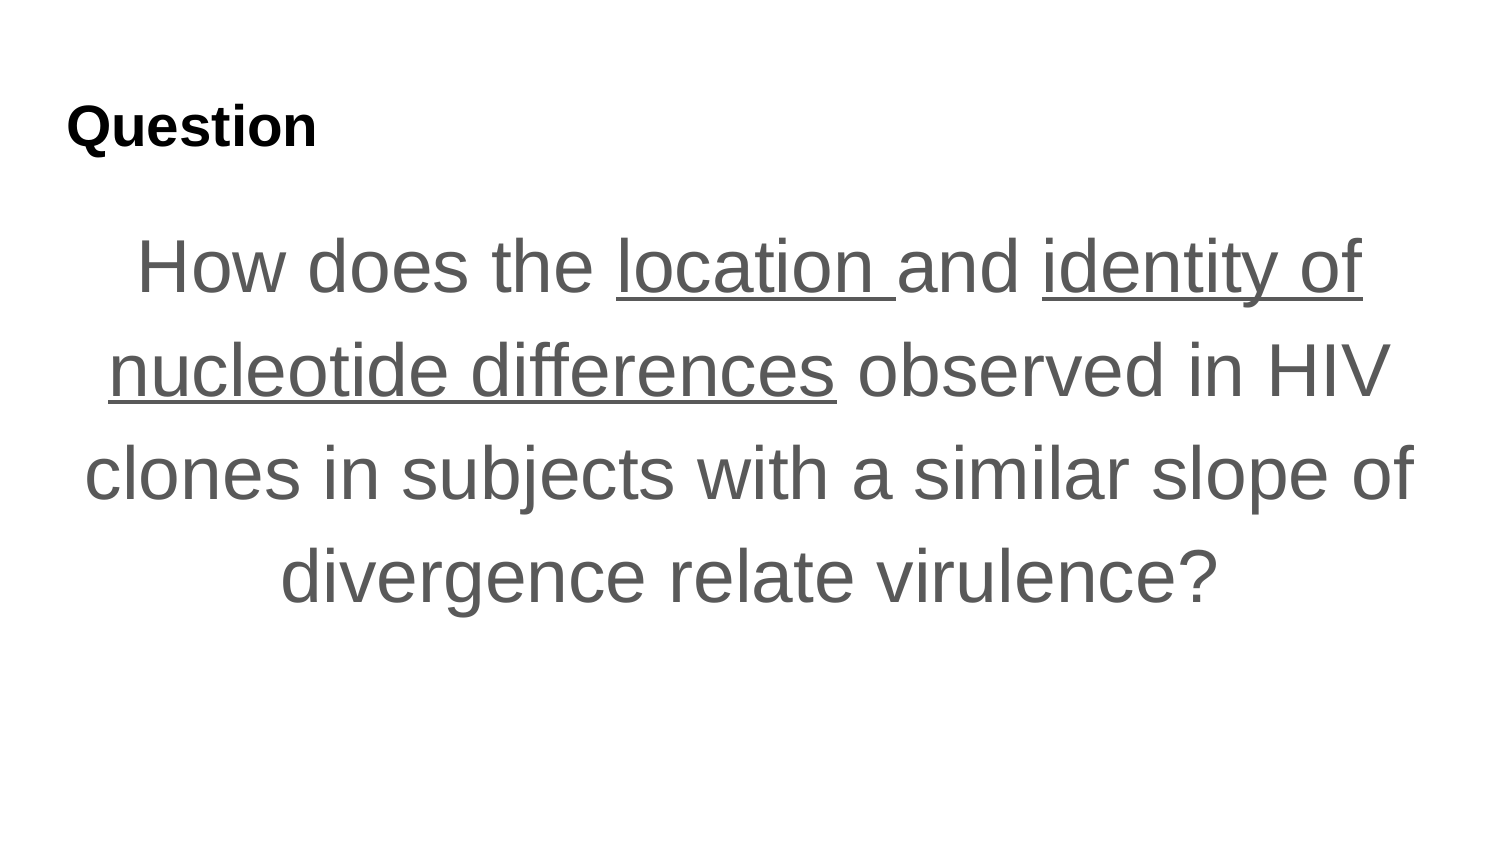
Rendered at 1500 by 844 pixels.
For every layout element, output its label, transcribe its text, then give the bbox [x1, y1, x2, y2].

title Question [51, 72, 1449, 167]
list How does the location and identity of nucleotide differences observed in HIV clones in subjects with a similar slope of divergence relate virulence? [51, 189, 1449, 750]
